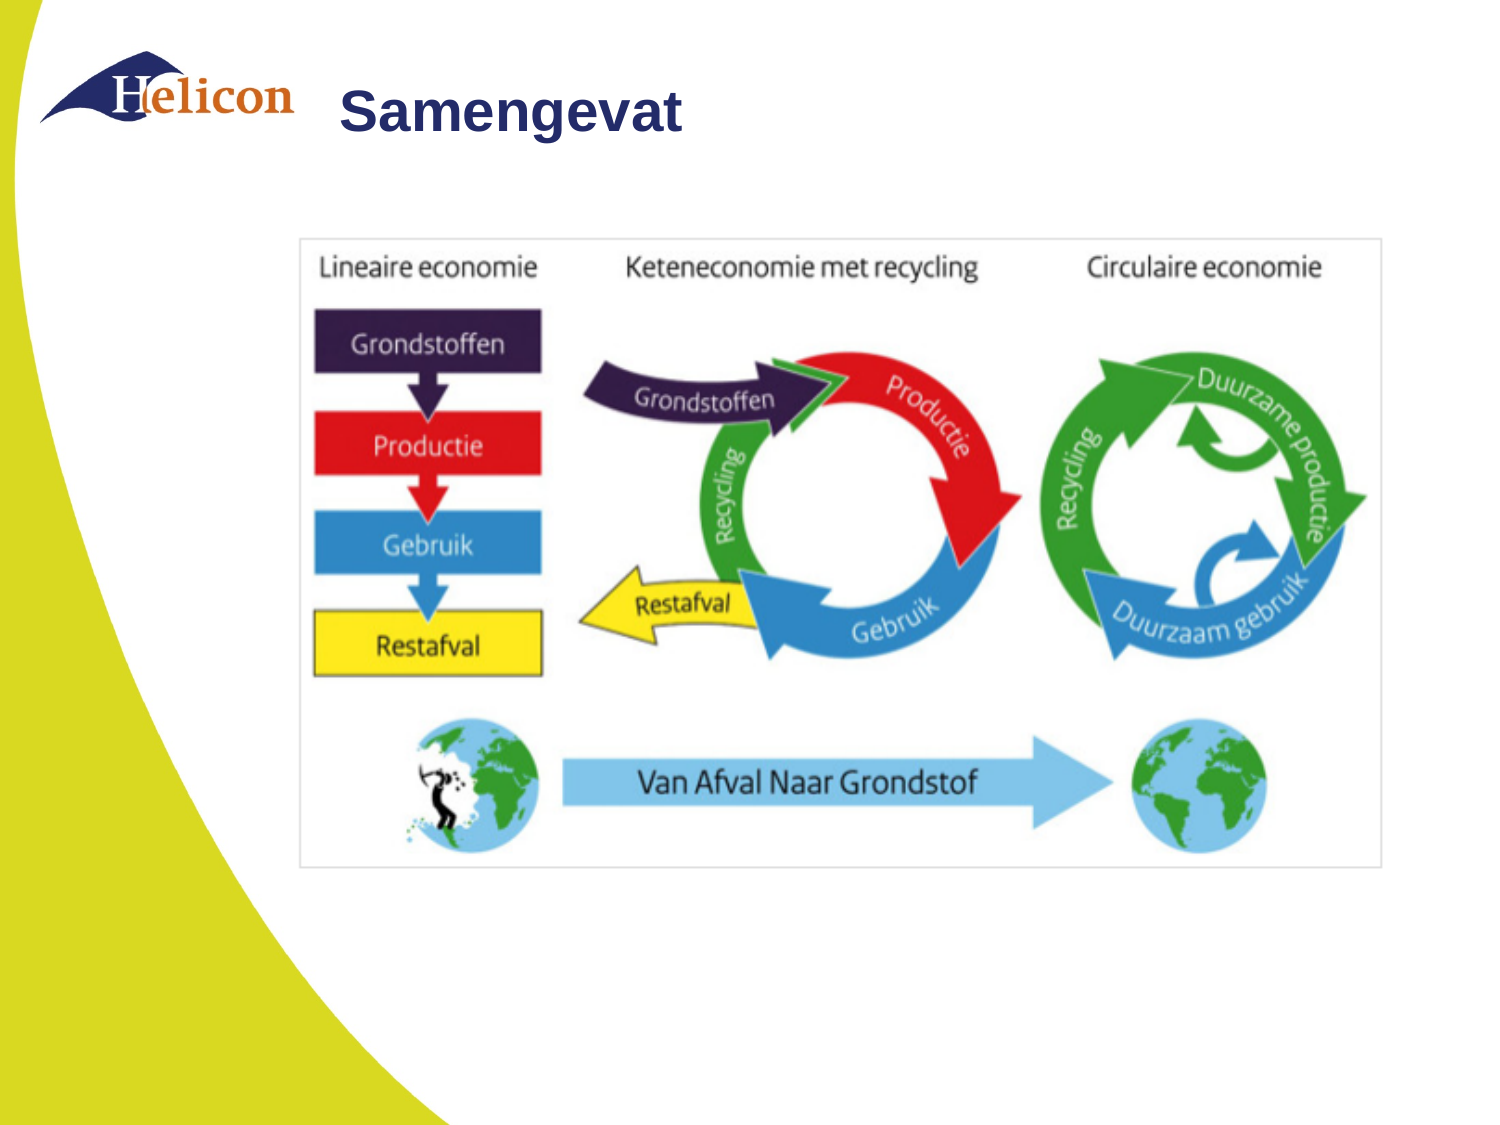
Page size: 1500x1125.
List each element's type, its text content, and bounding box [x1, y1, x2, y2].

title Samengevat [324, 54, 1415, 161]
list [281, 231, 1416, 879]
picture [0, 0, 1500, 1125]
